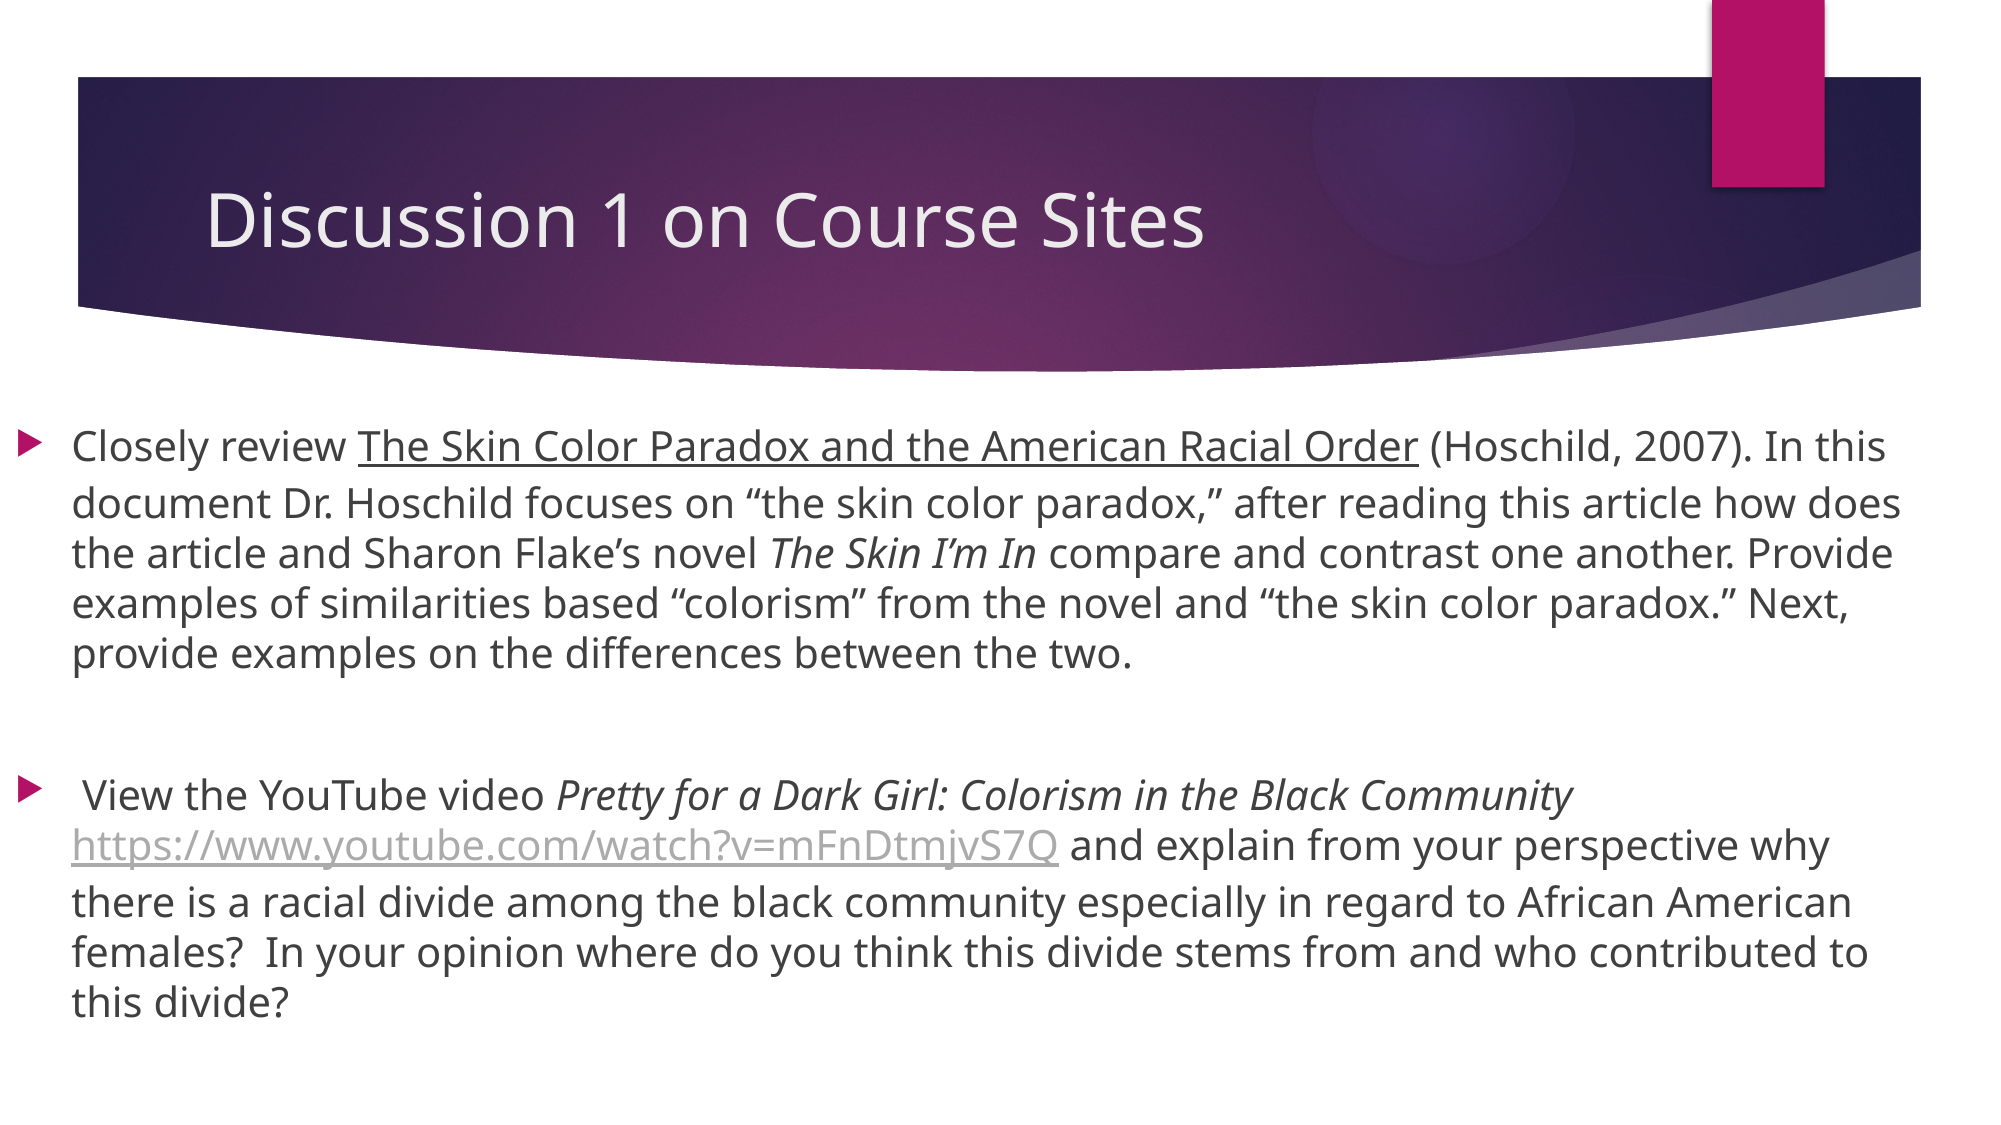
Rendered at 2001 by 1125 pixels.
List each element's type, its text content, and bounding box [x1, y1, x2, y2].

list Closely review The Skin Color Paradox and the American Racial Order (Hoschild, 2007). In this document Dr. Hoschild focuses on “the skin color paradox,” after reading this article how does the article and Sharon Flake’s novel The Skin I’m In compare and contrast one another. Provide examples of similarities based “colorism” from the novel and “the skin color paradox.” Next, provide examples on the differences between the two. View the YouTube video Pretty for a Dark Girl: Colorism in the Black Community https://www.youtube.com/watch?v=mFnDtmjvS7Q and explain from your perspective why there is a racial divide among the black community especially in regard to African American females? In your opinion where do you think this divide stems from and who contributed to this divide? [0, 411, 1956, 1125]
title Discussion 1 on Course Sites [189, 159, 1627, 276]
